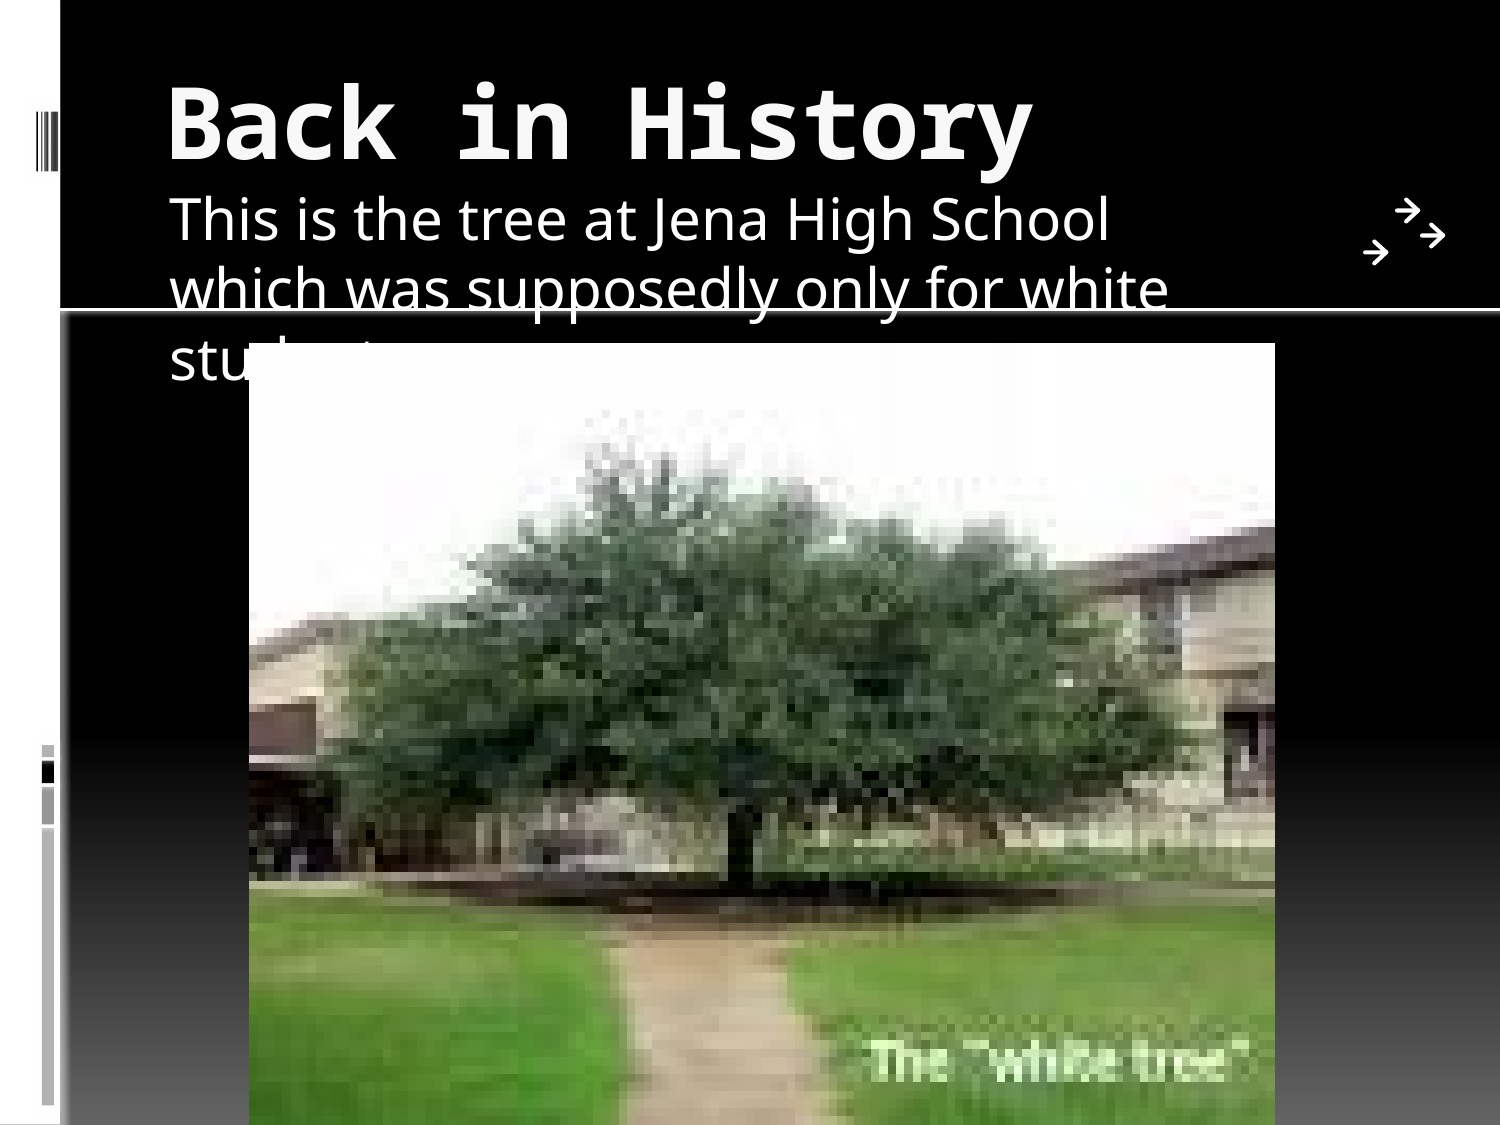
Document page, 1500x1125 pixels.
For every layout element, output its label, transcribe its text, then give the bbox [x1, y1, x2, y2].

picture [249, 343, 1276, 1125]
list This is the tree at Jena High School which was supposedly only for white students. [150, 174, 1275, 288]
title Back in History [150, 72, 1275, 174]
